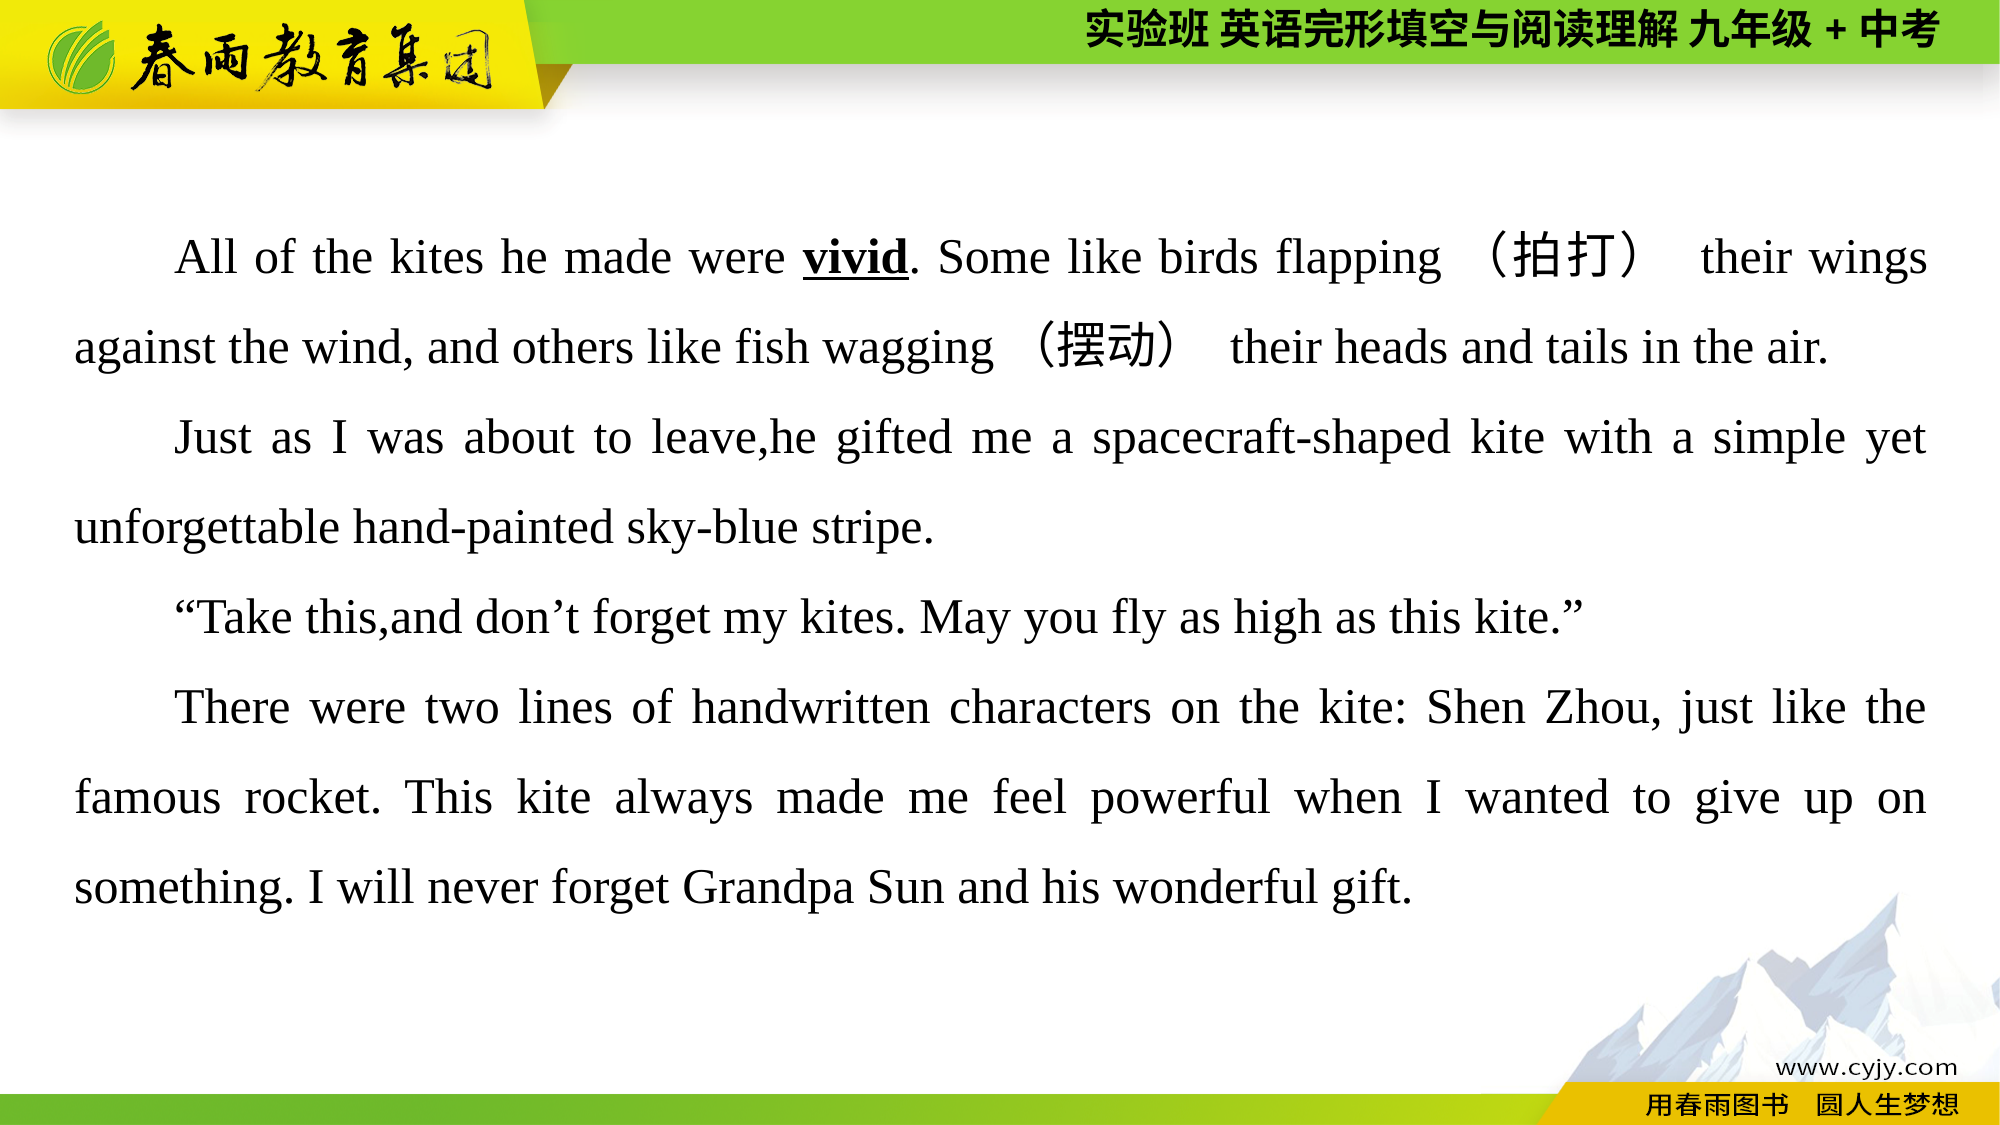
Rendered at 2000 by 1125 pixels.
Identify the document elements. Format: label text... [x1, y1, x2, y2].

list All of the kites he made were vivid. Some like birds flapping（拍打） their wings against the wind, and others like fish wagging（摆动） their heads and tails in the air. Just as I was about to leave,he gifted me a spacecraft-shaped kite with a simple yet unforgettable hand-painted sky-blue stripe. “Take this,and don’t forget my kites. May you fly as high as this kite.” There were two lines of handwritten characters on the kite: Shen Zhou, just like the famous rocket. This kite always made me feel powerful when I wanted to give up on something. I will never forget Grandpa Sun and his wonderful gift. [59, 186, 1944, 929]
picture [0, 0, 2000, 1125]
